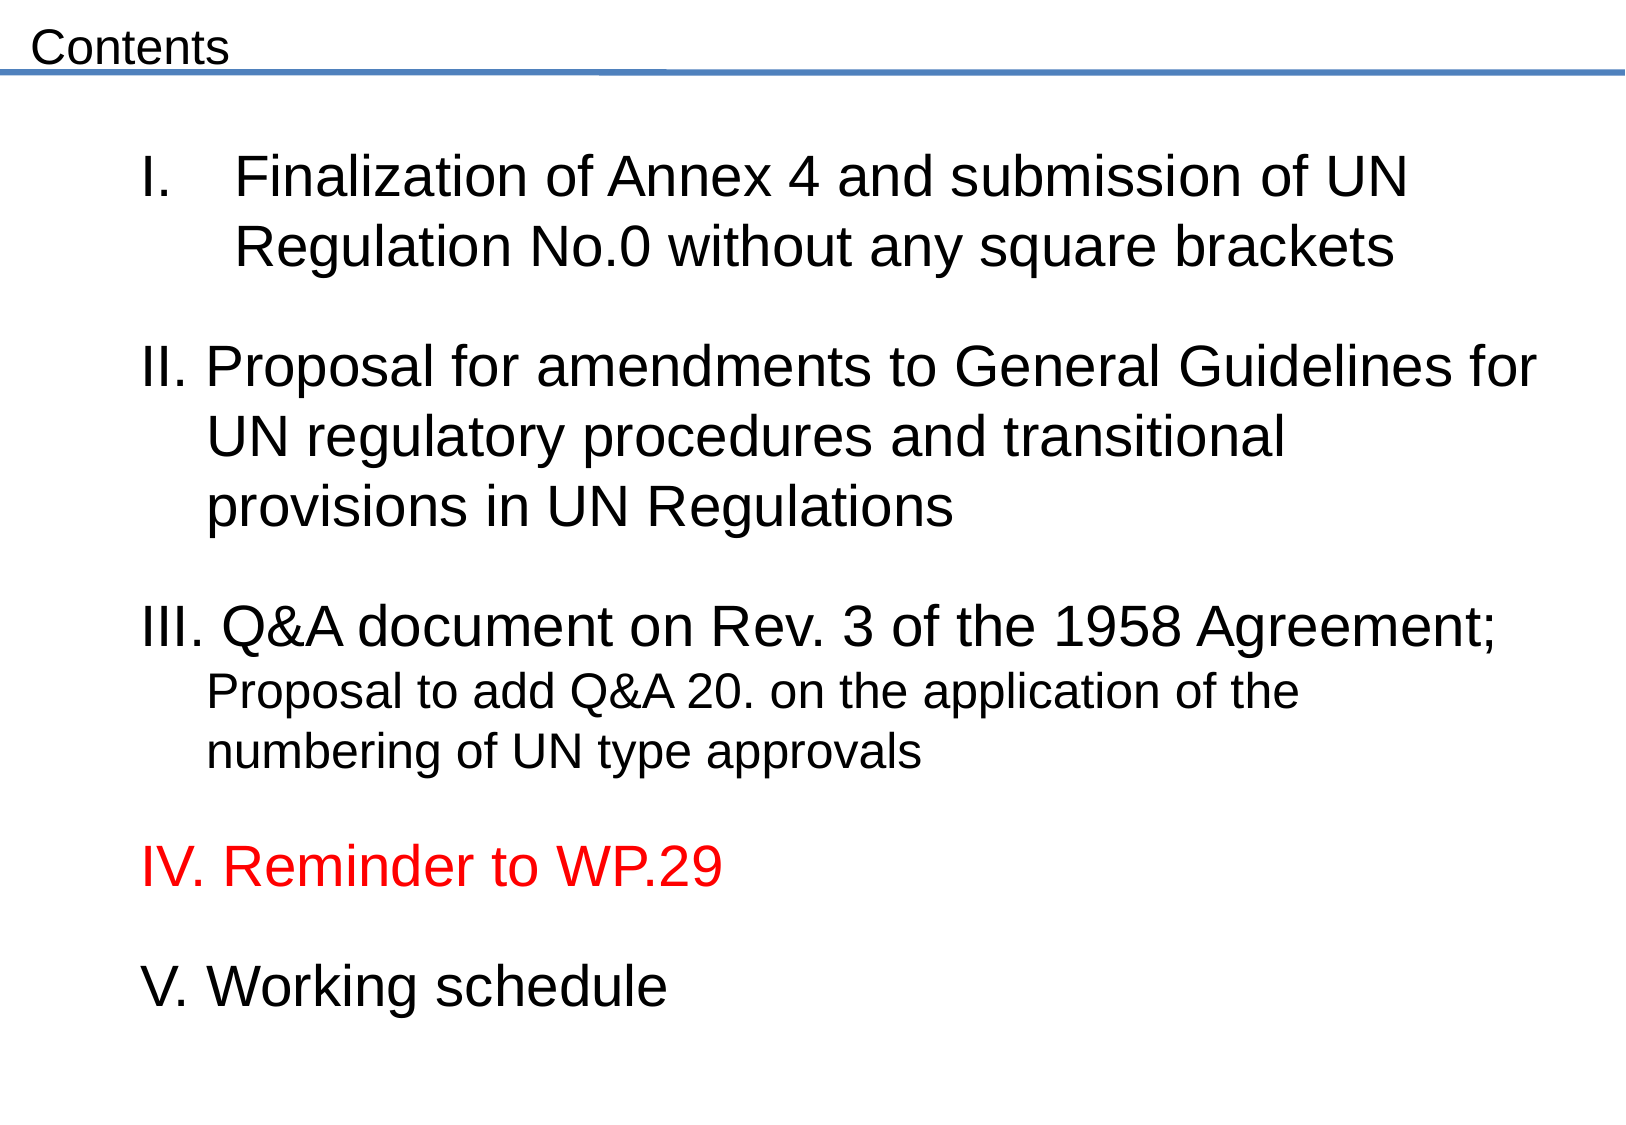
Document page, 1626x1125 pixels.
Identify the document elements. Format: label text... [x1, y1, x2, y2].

text_box Contents [15, 7, 405, 82]
text_box Finalization of Annex 4 and submission of UN Regulation No.0 without any square brackets II. Proposal for amendments to General Guidelines for UN regulatory procedures and transitional provisions in UN Regulations III. Q&A document on Rev. 3 of the 1958 Agreement; Proposal to add Q&A 20. on the application of the numbering of UN type approvals IV. Reminder to WP.29 V. Working schedule [50, 131, 1563, 1026]
